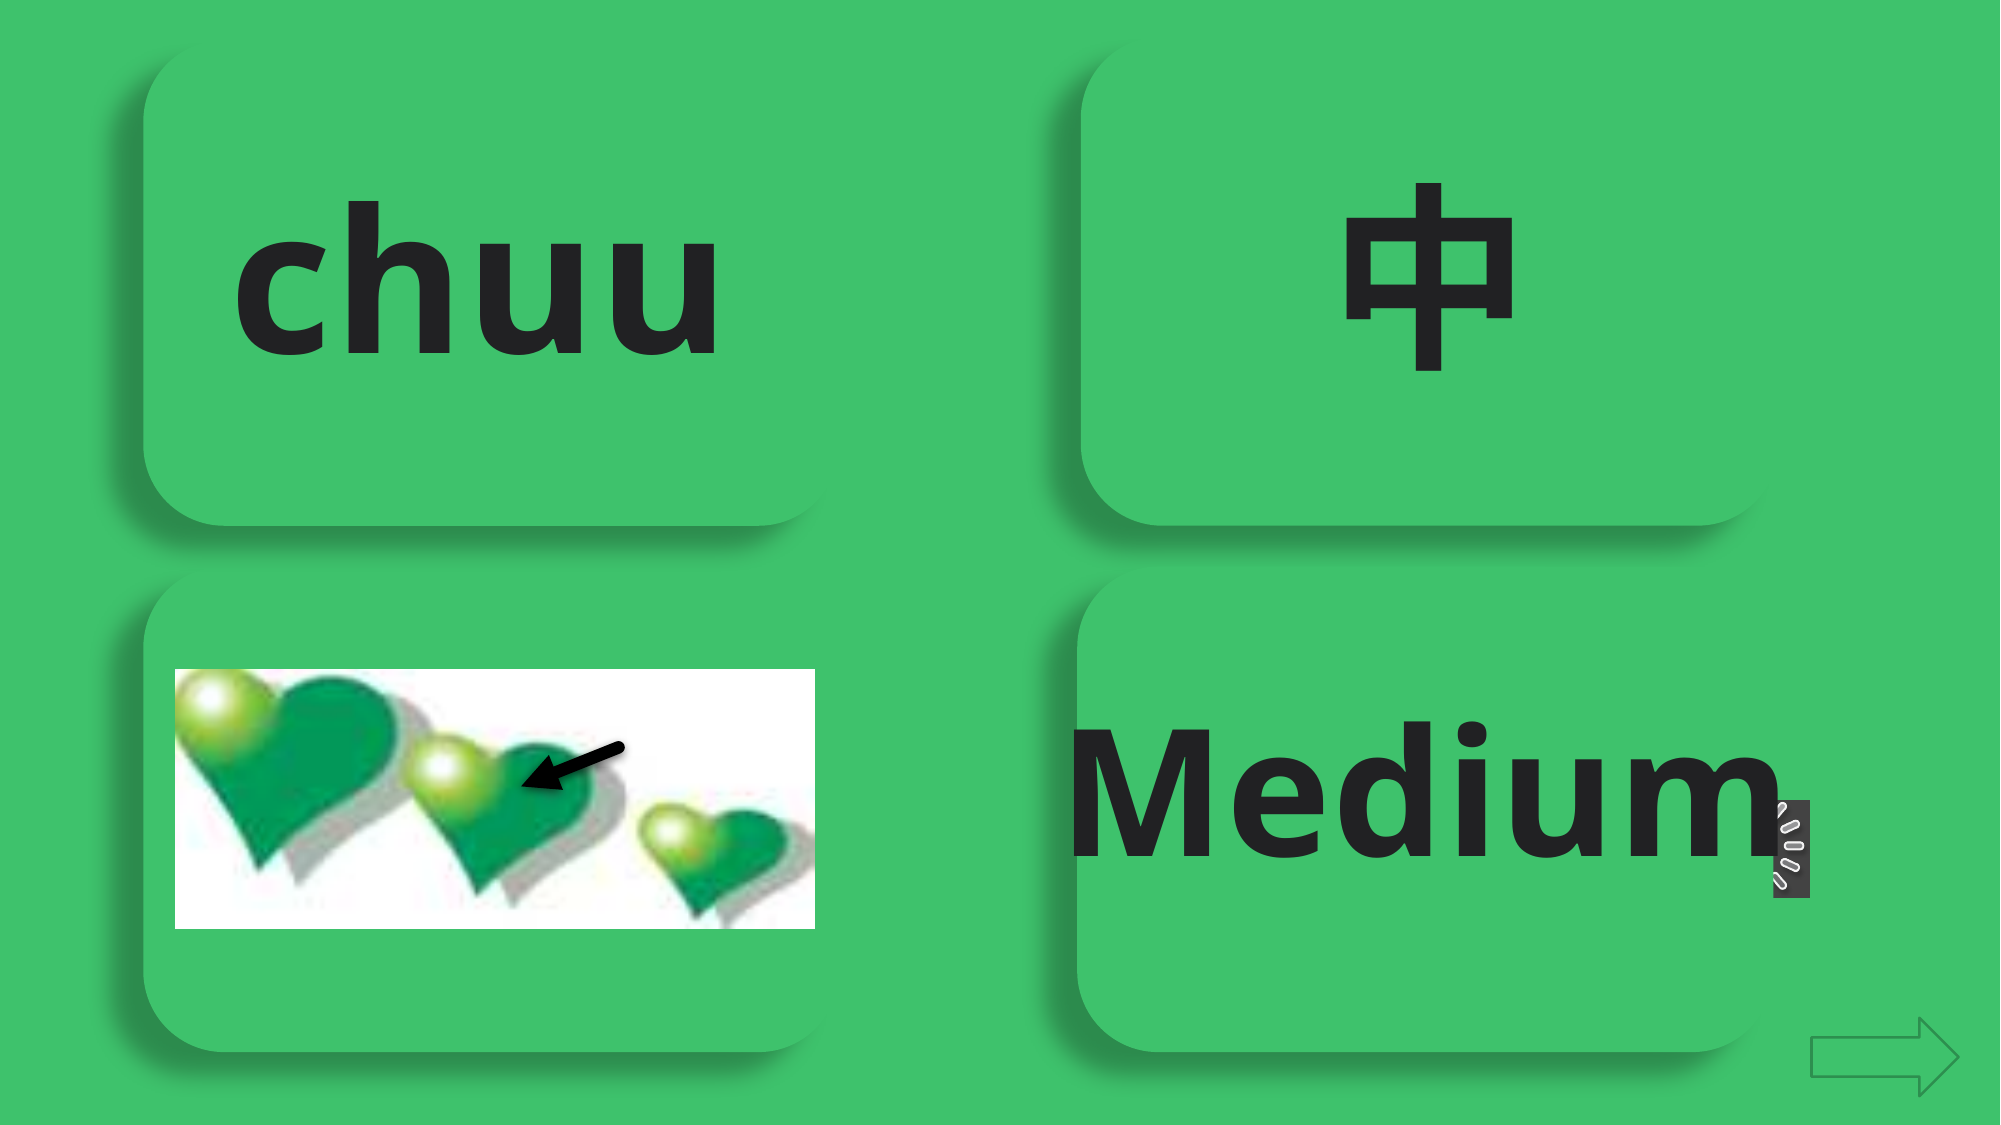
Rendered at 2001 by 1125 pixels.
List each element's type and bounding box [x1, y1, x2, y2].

text_box [143, 39, 840, 526]
picture [175, 669, 815, 929]
text_box [143, 566, 840, 1053]
text_box [1810, 1016, 1960, 1098]
text_box [520, 747, 619, 787]
text_box [1080, 36, 1780, 526]
text_box [1076, 566, 1774, 1053]
picture [1774, 798, 1811, 899]
